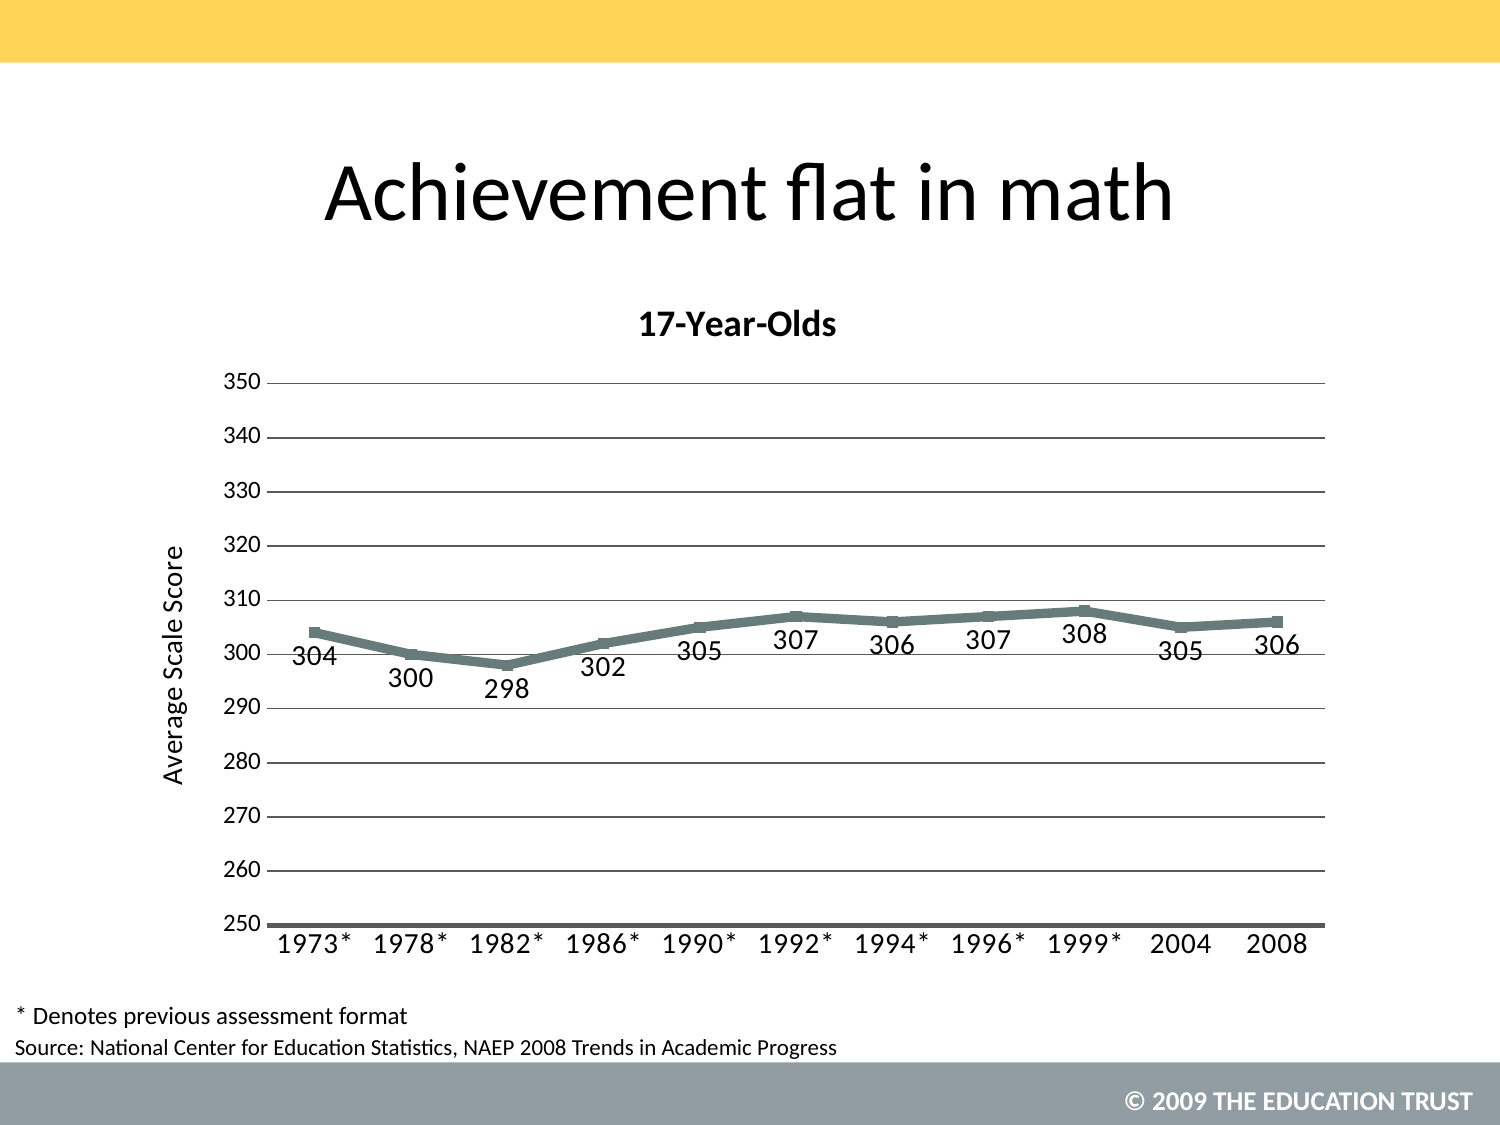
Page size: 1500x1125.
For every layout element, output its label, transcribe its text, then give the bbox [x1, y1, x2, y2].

text_box * Denotes previous assessment format [0, 992, 1413, 1037]
list National Center for Education Statistics, NAEP 2008 Trends in Academic Progress [74, 1037, 888, 1063]
chart [124, 274, 1351, 976]
title Achievement flat in math [74, 99, 1426, 276]
